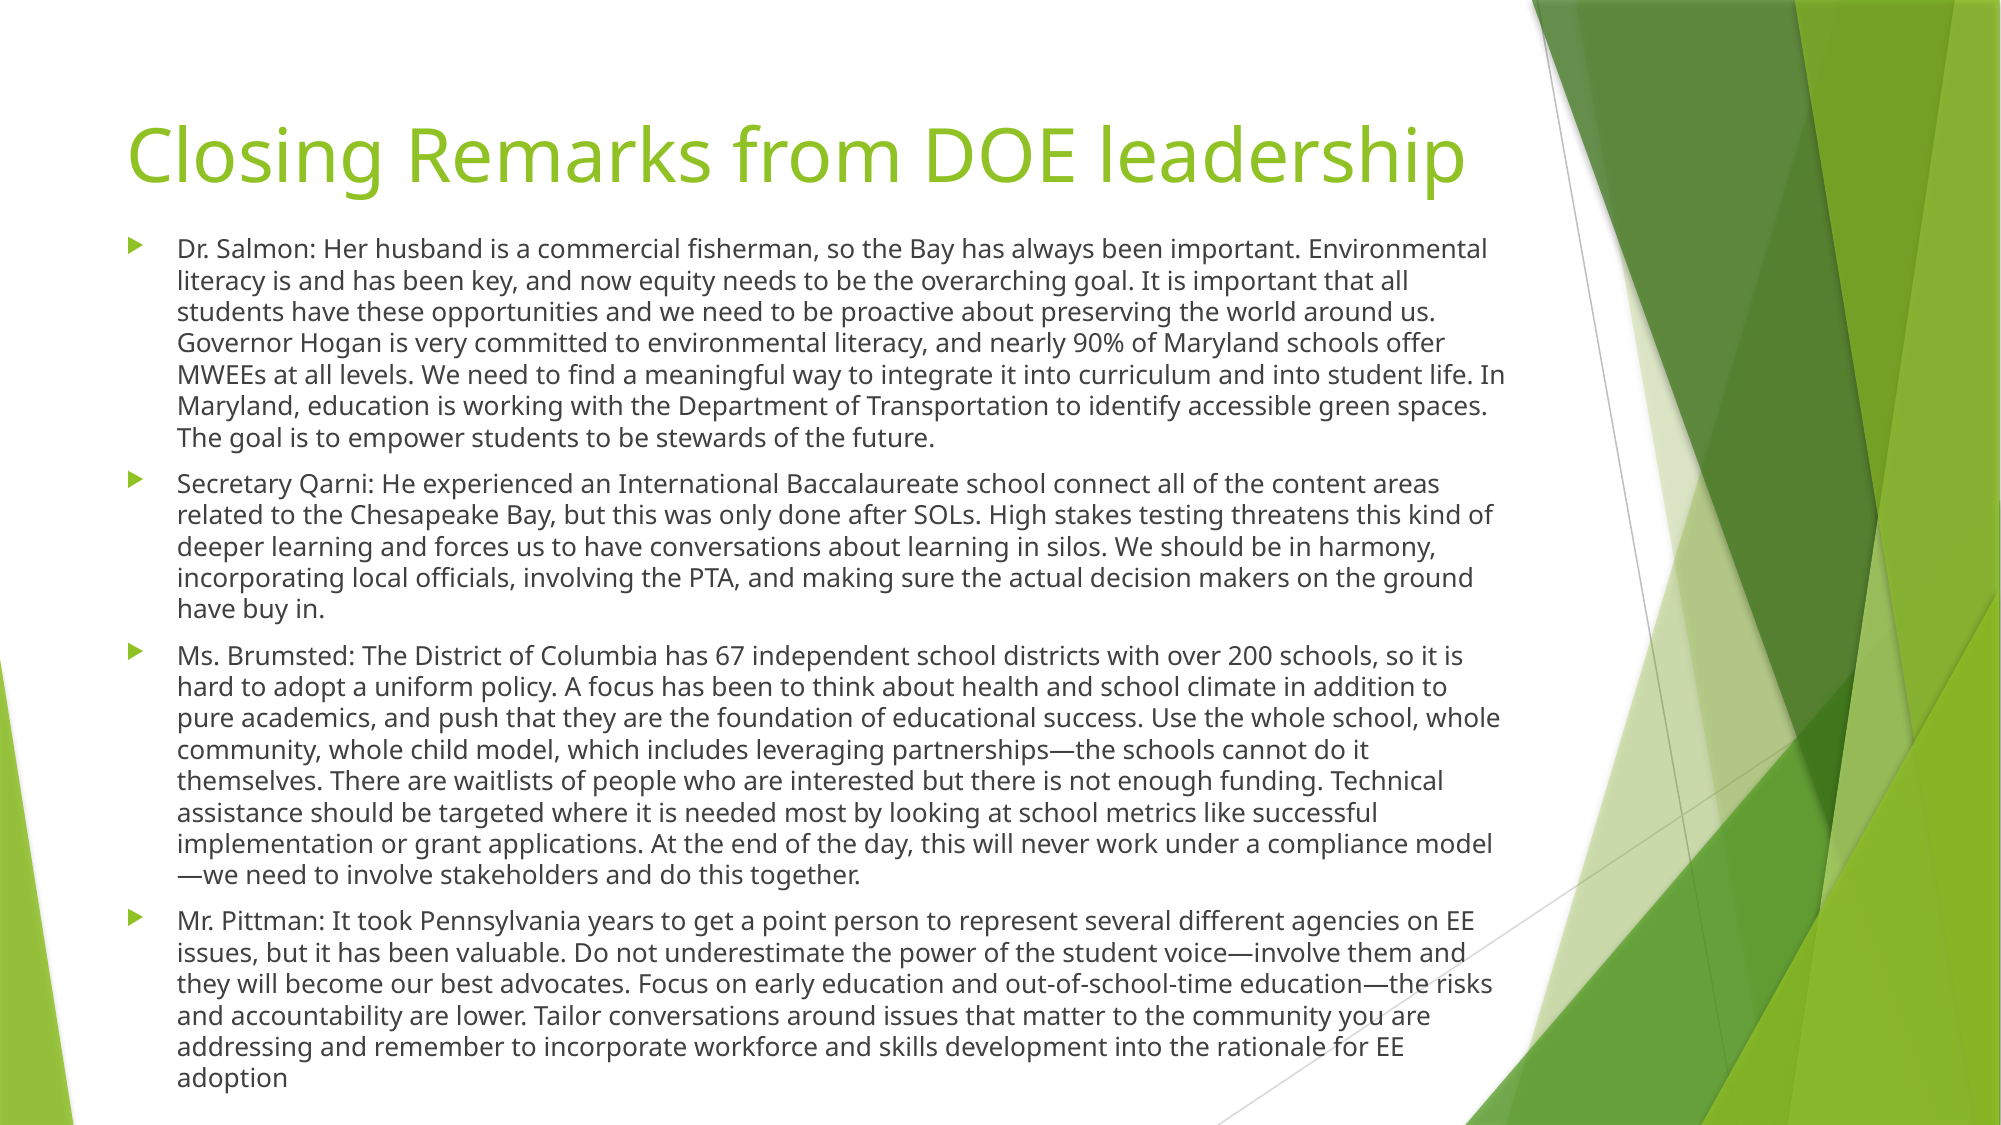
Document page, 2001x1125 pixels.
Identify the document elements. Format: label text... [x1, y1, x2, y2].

list Dr. Salmon: Her husband is a commercial fisherman, so the Bay has always been important. Environmental literacy is and has been key, and now equity needs to be the overarching goal. It is important that all students have these opportunities and we need to be proactive about preserving the world around us. Governor Hogan is very committed to environmental literacy, and nearly 90% of Maryland schools offer MWEEs at all levels. We need to find a meaningful way to integrate it into curriculum and into student life. In Maryland, education is working with the Department of Transportation to identify accessible green spaces. The goal is to empower students to be stewards of the future. Secretary Qarni: He experienced an International Baccalaureate school connect all of the content areas related to the Chesapeake Bay, but this was only done after SOLs. High stakes testing threatens this kind of deeper learning and forces us to have conversations about learning in silos. We should be in harmony, incorporating local officials, involving the PTA, and making sure the actual decision makers on the ground have buy in. Ms. Brumsted: The District of Columbia has 67 independent school districts with over 200 schools, so it is hard to adopt a uniform policy. A focus has been to think about health and school climate in addition to pure academics, and push that they are the foundation of educational success. Use the whole school, whole community, whole child model, which includes leveraging partnerships—the schools cannot do it themselves. There are waitlists of people who are interested but there is not enough funding. Technical assistance should be targeted where it is needed most by looking at school metrics like successful implementation or grant applications. At the end of the day, this will never work under a compliance model—we need to involve stakeholders and do this together. Mr. Pittman: It took Pennsylvania years to get a point person to represent several different agencies on EE issues, but it has been valuable. Do not underestimate the power of the student voice—involve them and they will become our best advocates. Focus on early education and out-of-school-time education—the risks and accountability are lower. Tailor conversations around issues that matter to the community you are addressing and remember to incorporate workforce and skills development into the rationale for EE adoption [111, 224, 1522, 1106]
title Closing Remarks from DOE leadership [111, 99, 1522, 224]
